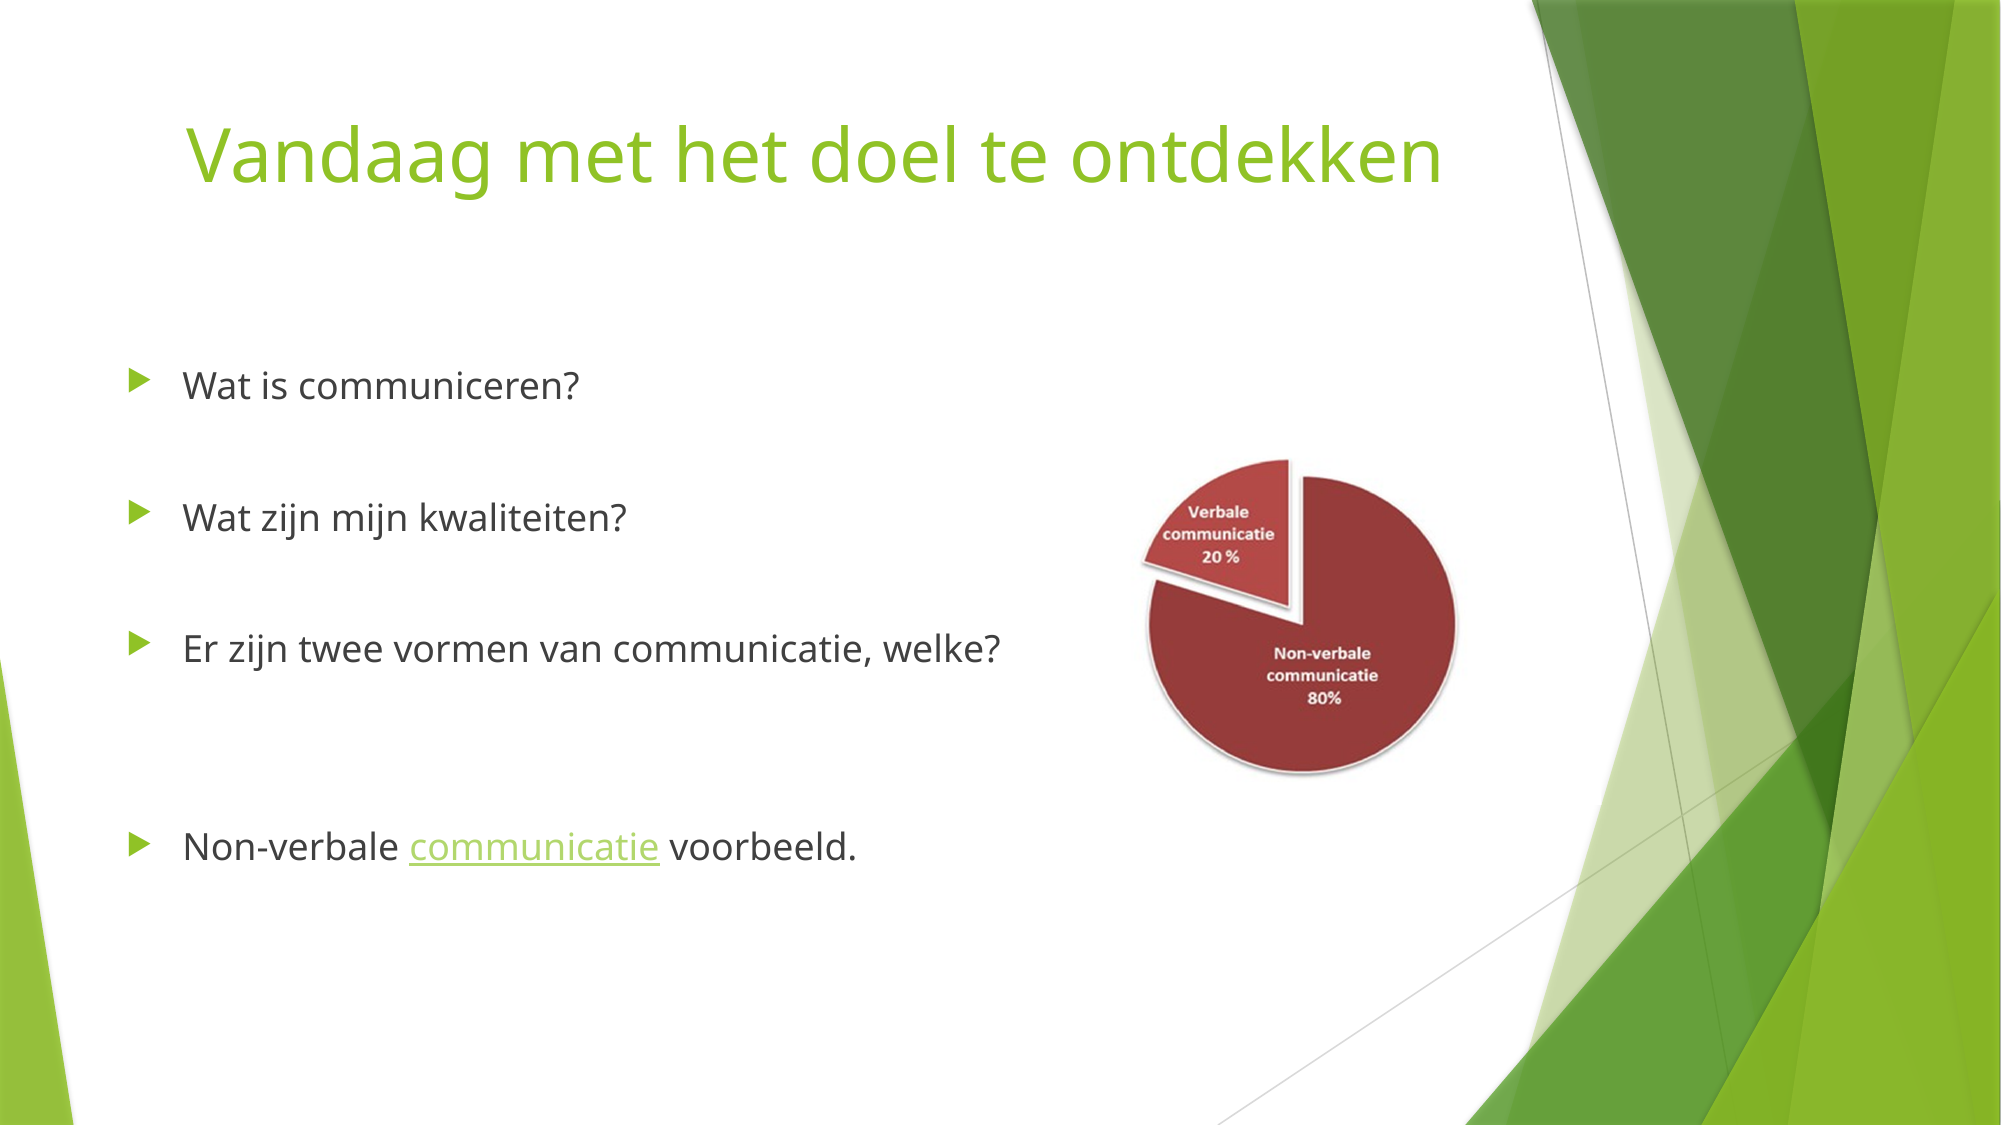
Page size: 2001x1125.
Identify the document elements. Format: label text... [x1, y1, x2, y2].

picture [1033, 435, 1602, 806]
title Vandaag met het doel te ontdekken [111, 99, 1522, 211]
list Wat is communiceren? Wat zijn mijn kwaliteiten? Er zijn twee vormen van communicatie, welke? Non-verbale communicatie voorbeeld. [111, 354, 1522, 992]
